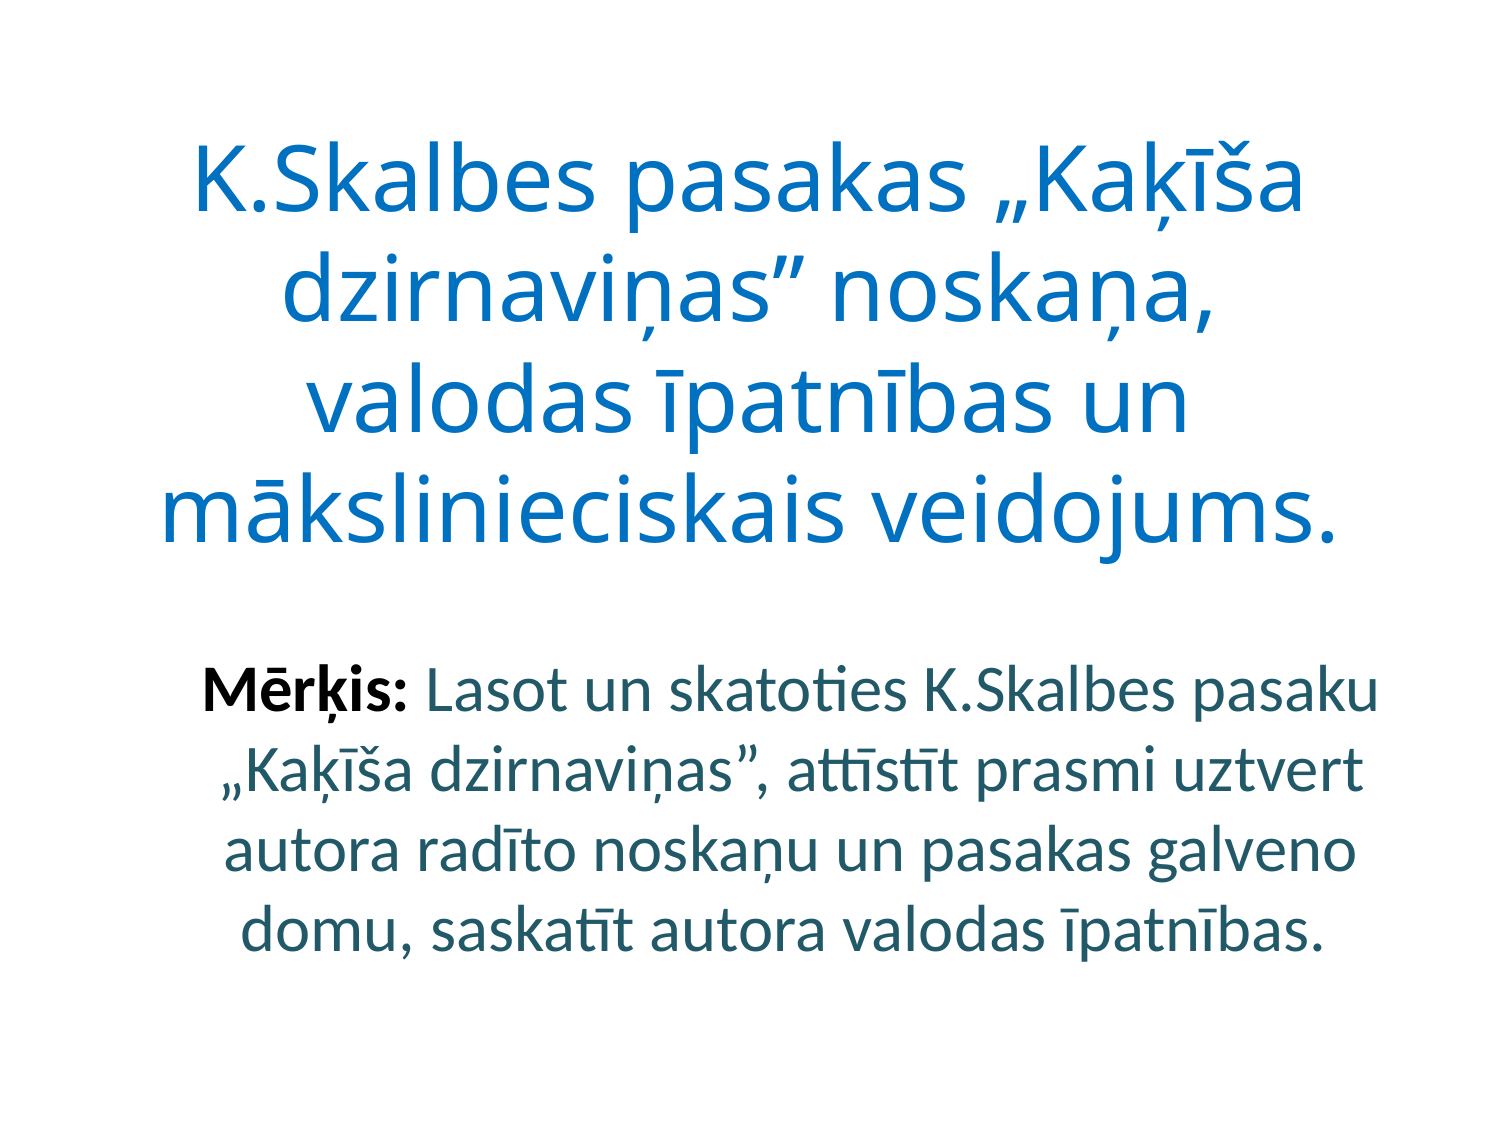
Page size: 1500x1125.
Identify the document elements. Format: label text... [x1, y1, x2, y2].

title K.Skalbes pasakas „Kaķīša dzirnaviņas” noskaņa, valodas īpatnības un mākslinieciskais veidojums. [112, 90, 1388, 591]
subtitle Mērķis: Lasot un skatoties K.Skalbes pasaku „Kaķīša dzirnaviņas”, attīstīt prasmi uztvert autora radīto noskaņu un pasakas galveno domu, saskatīt autora valodas īpatnības. [159, 637, 1424, 1035]
